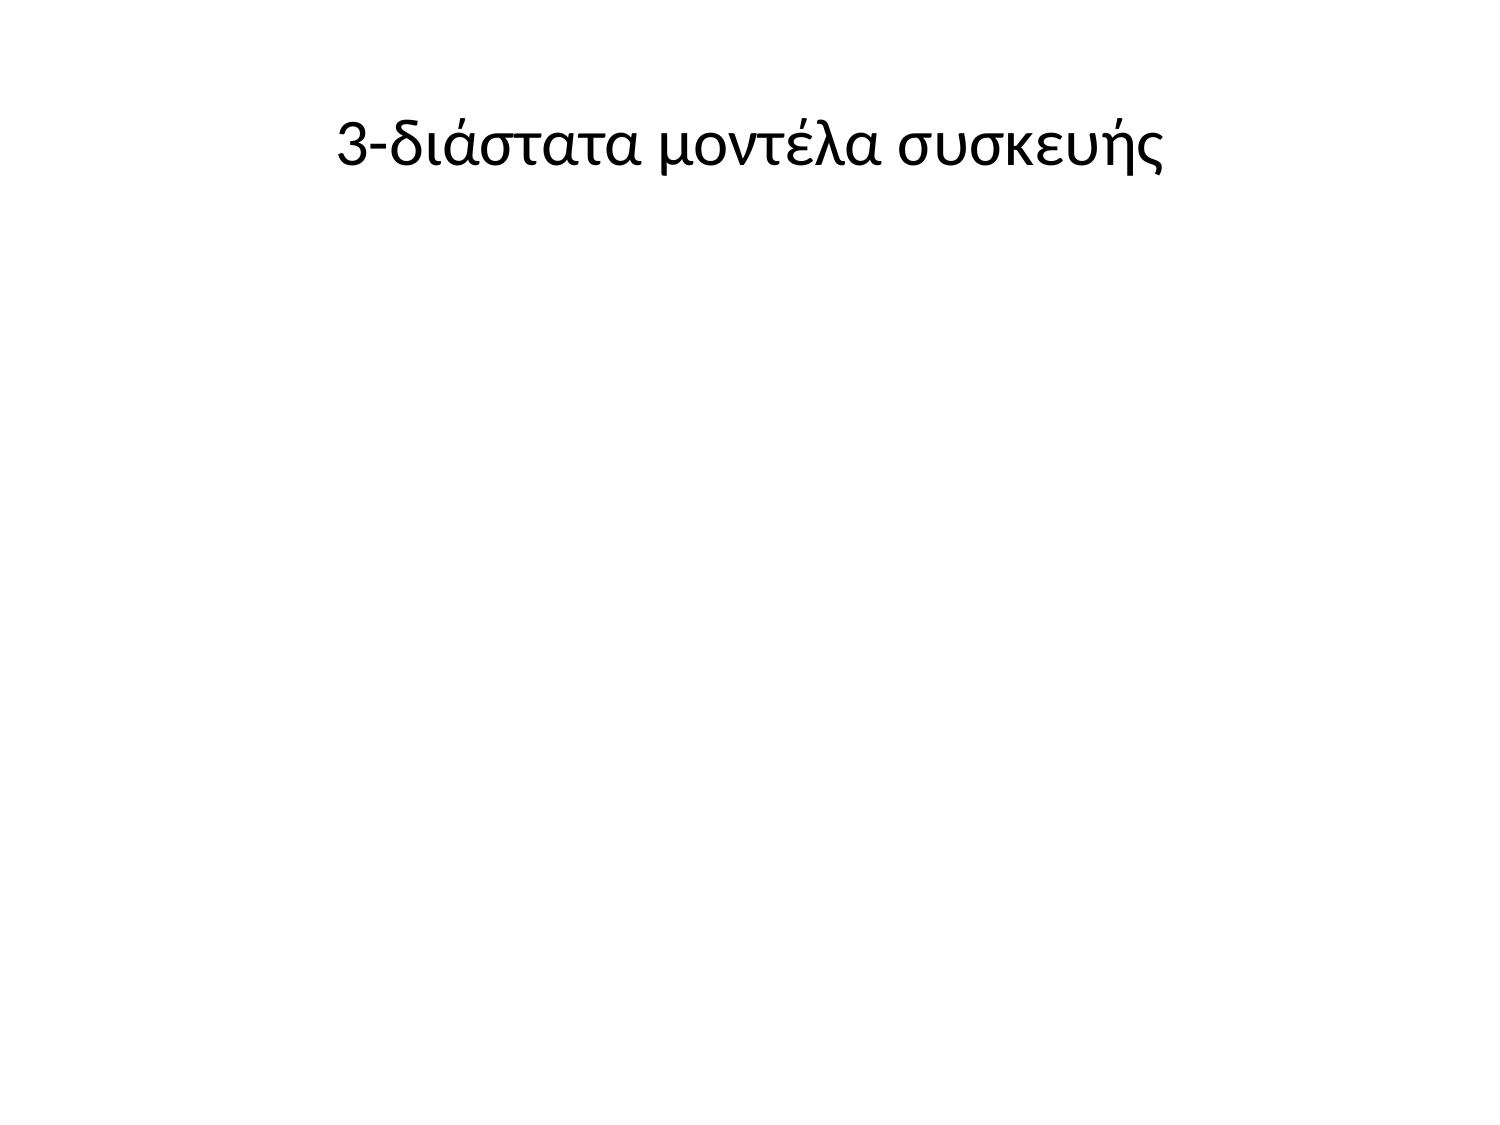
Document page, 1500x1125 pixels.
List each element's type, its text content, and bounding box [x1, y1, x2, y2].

title 3-διάστατα μοντέλα συσκευής [75, 45, 1425, 233]
